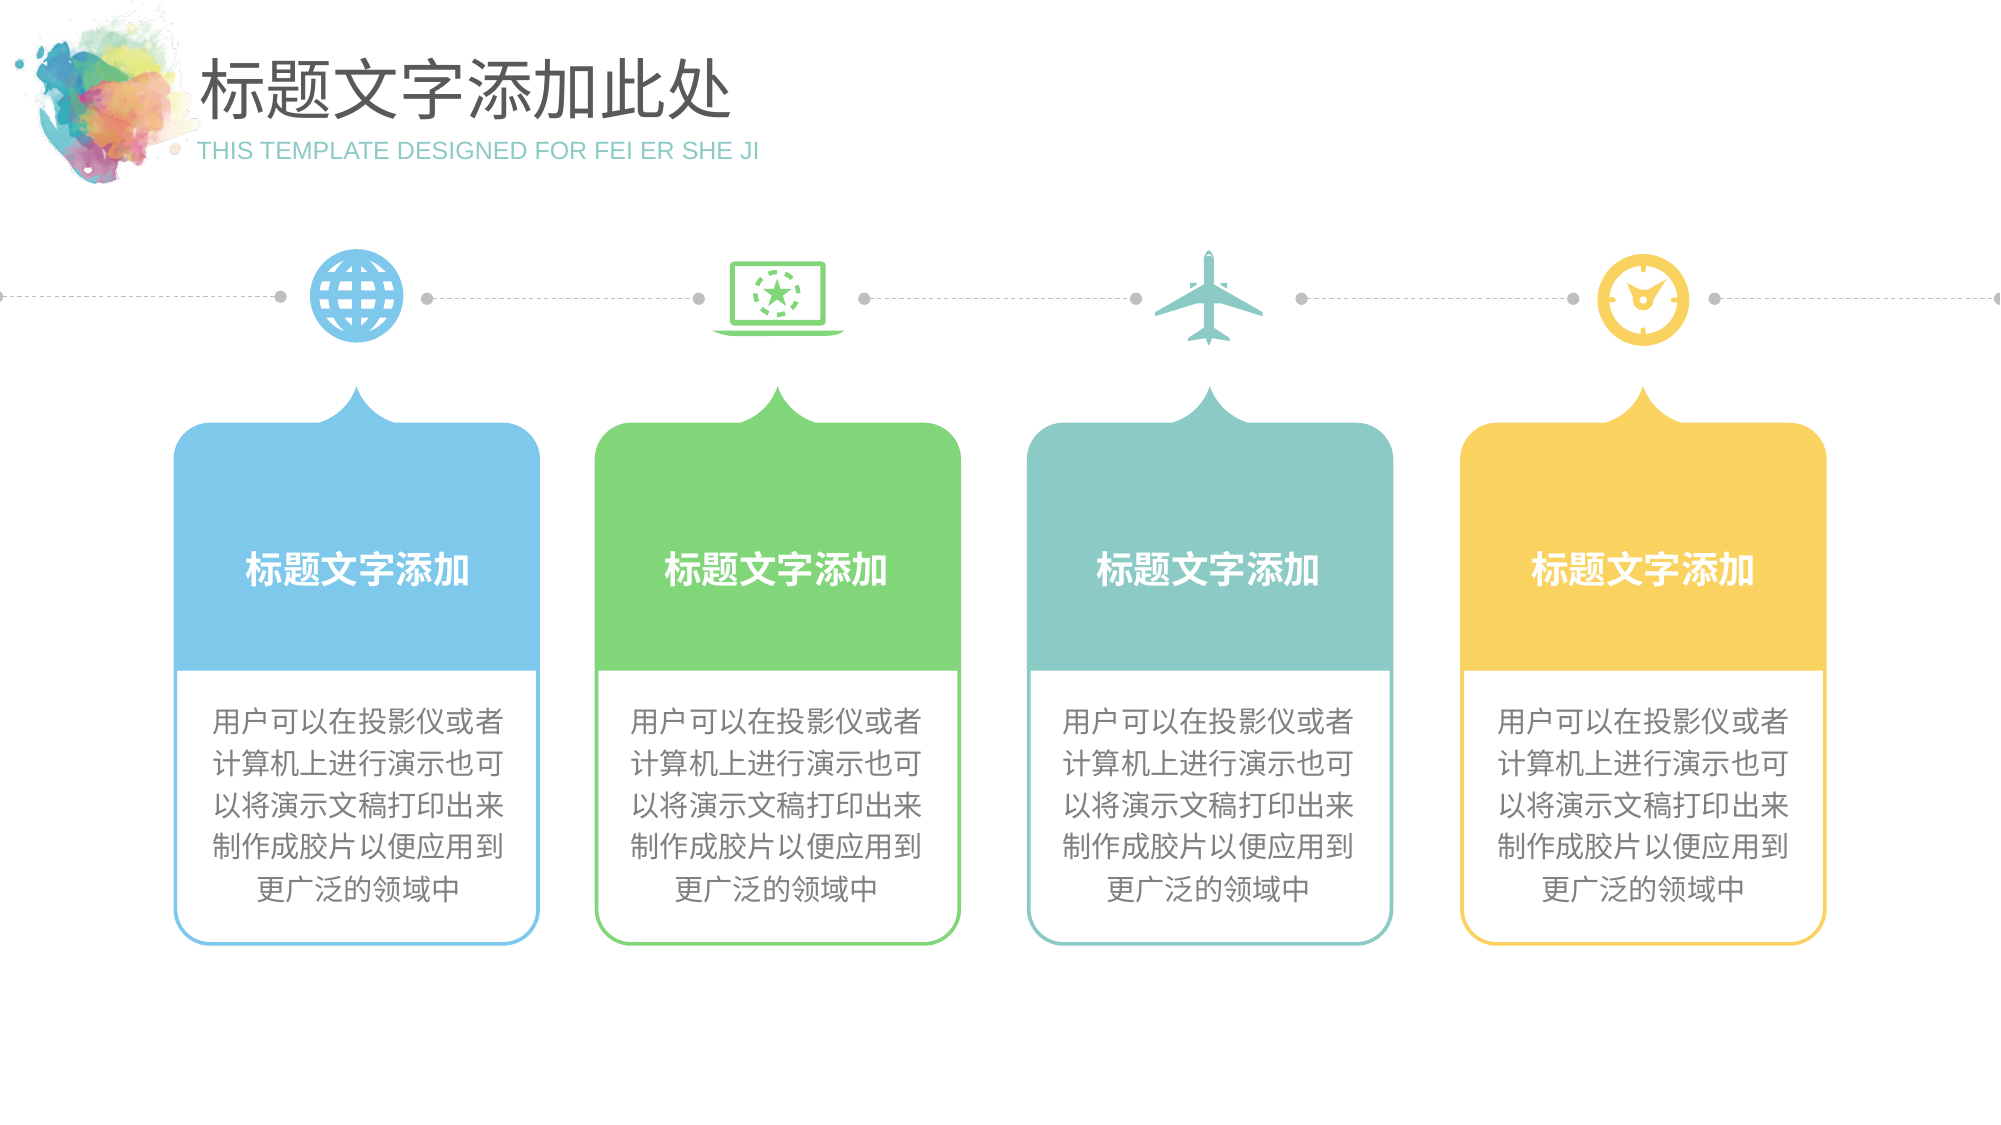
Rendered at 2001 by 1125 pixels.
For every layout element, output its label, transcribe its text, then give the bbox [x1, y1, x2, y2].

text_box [1039, 529, 1379, 916]
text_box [1473, 529, 1813, 916]
text_box THIS TEMPLATE DESIGNED FOR FEI ER SHE JI [215, 126, 805, 172]
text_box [188, 529, 528, 916]
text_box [0, 249, 2000, 946]
picture [0, 0, 215, 200]
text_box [607, 529, 947, 916]
text_box 标题文字添加此处 [215, 40, 749, 126]
